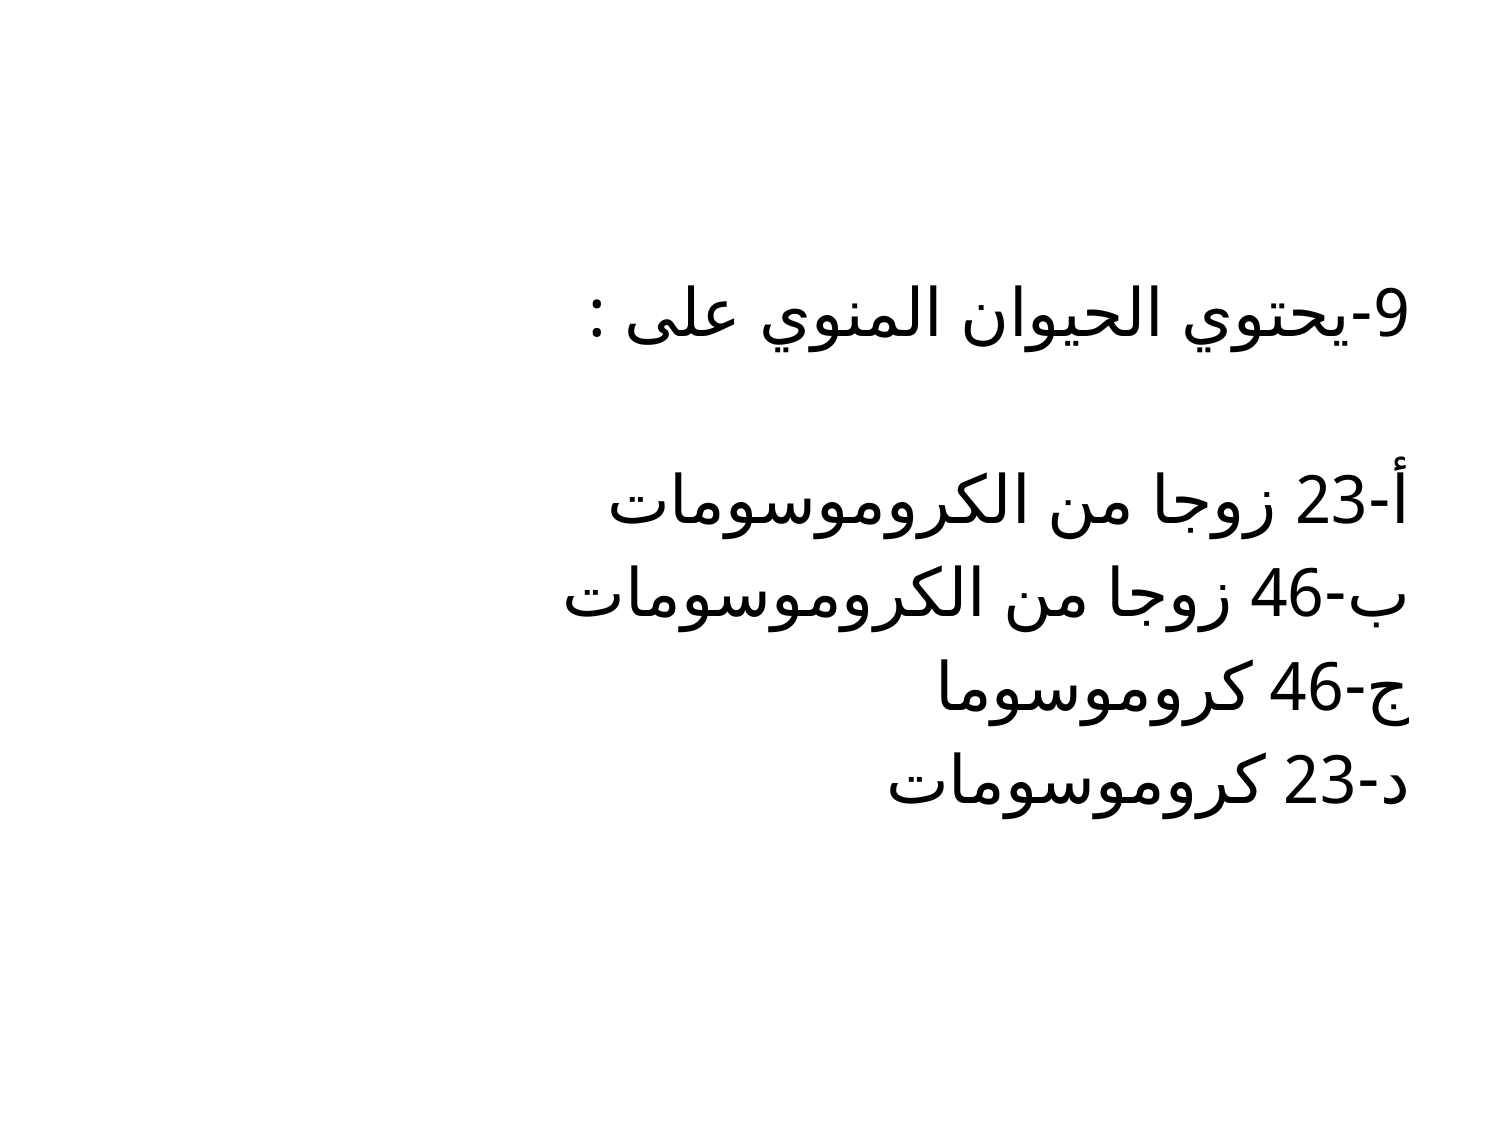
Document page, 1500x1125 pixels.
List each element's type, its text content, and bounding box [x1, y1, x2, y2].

list 9-يحتوي الحيوان المنوي على : أ-23 زوجا من الكروموسومات ب-46 زوجا من الكروموسومات ج-46 كروموسوما د-23 كروموسومات [75, 262, 1425, 1005]
